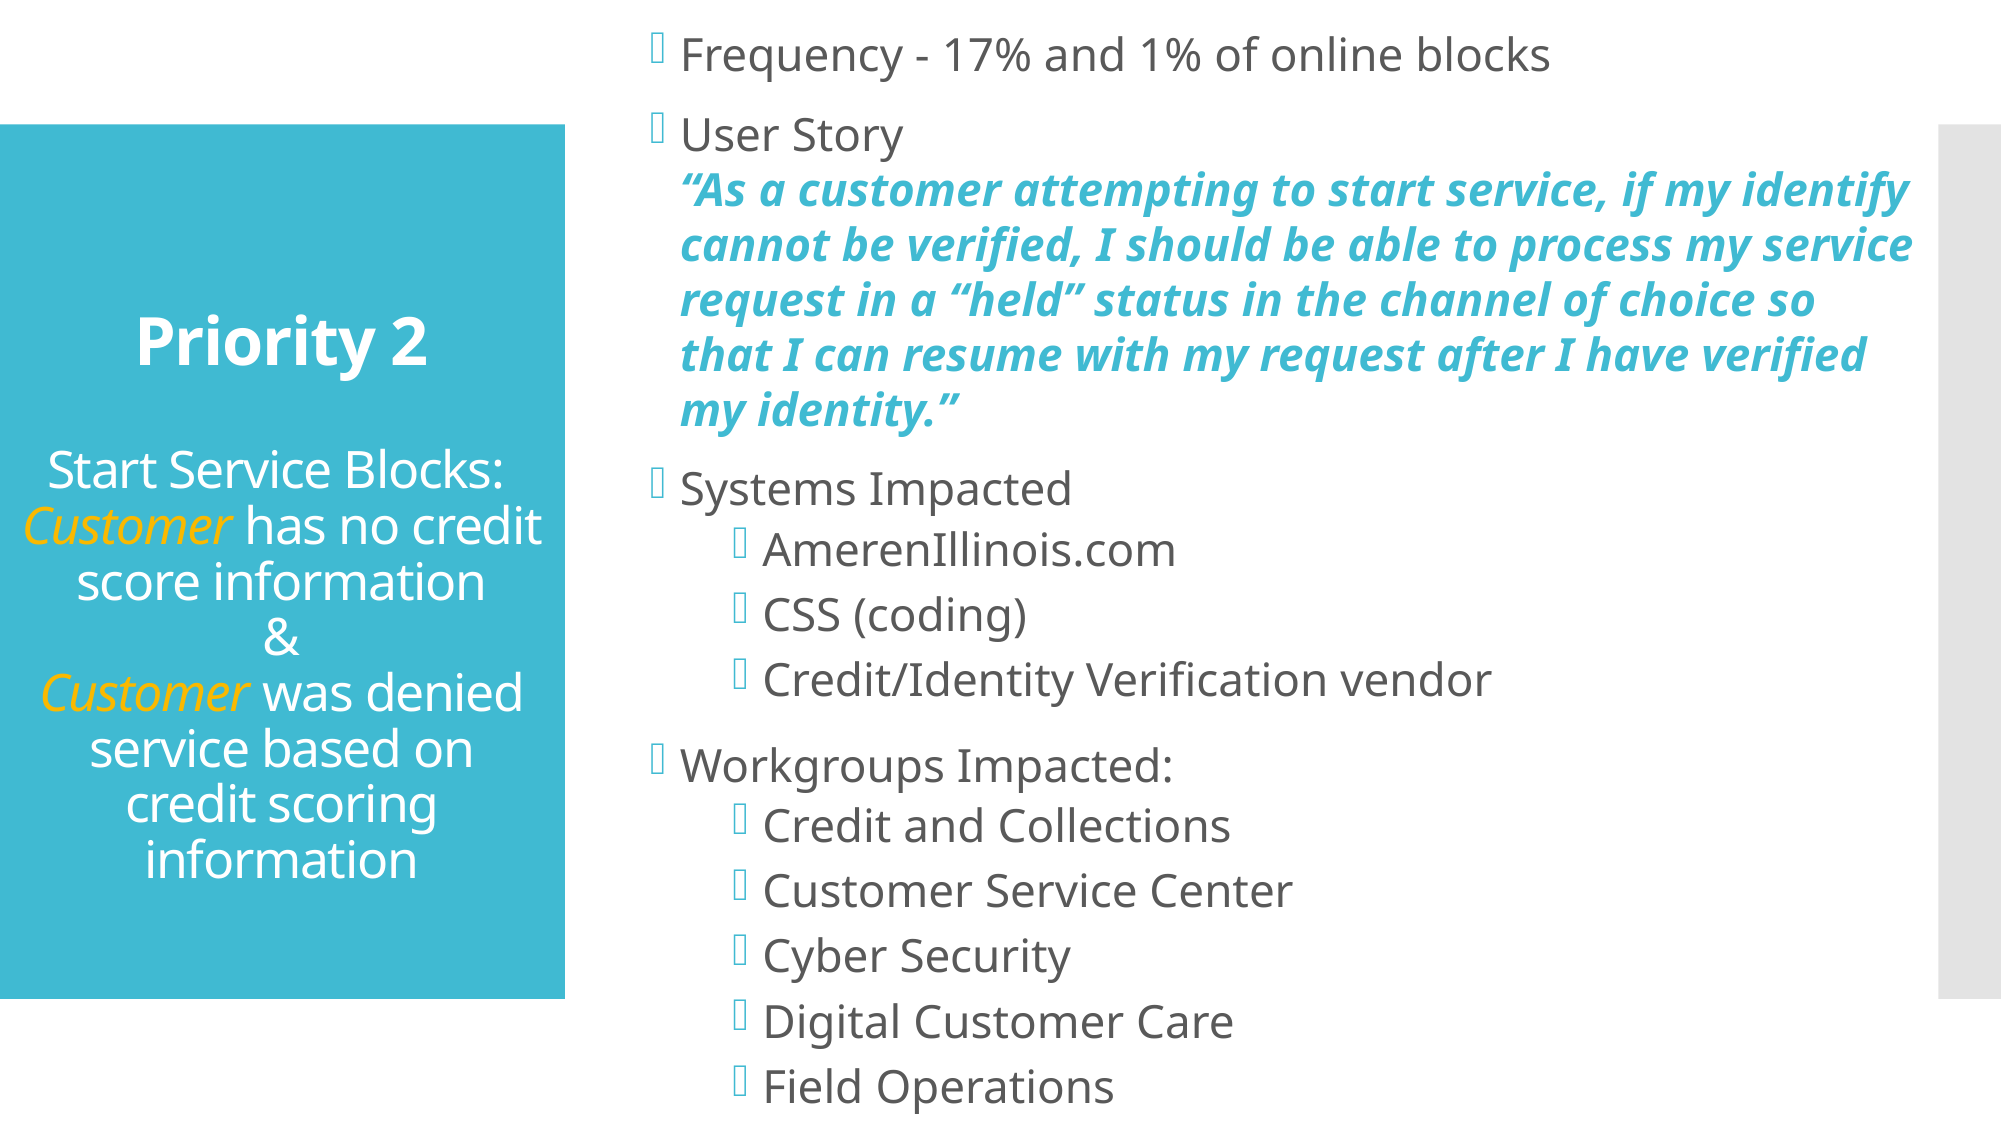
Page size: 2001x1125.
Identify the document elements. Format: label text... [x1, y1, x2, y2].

title Priority 2 Start Service Blocks: Customer has no credit score information & Customer was denied service based on credit scoring information [6, 272, 558, 985]
list Frequency - 17% and 1% of online blocks User Story “As a customer attempting to start service, if my identify cannot be verified, I should be able to process my service request in a “held” status in the channel of choice so that I can resume with my request after I have verified my identity.” Systems Impacted AmerenIllinois.com CSS (coding) Credit/Identity Verification vendor Workgroups Impacted: Credit and Collections Customer Service Center Cyber Security Digital Customer Care Field Operations [634, 171, 1930, 1052]
